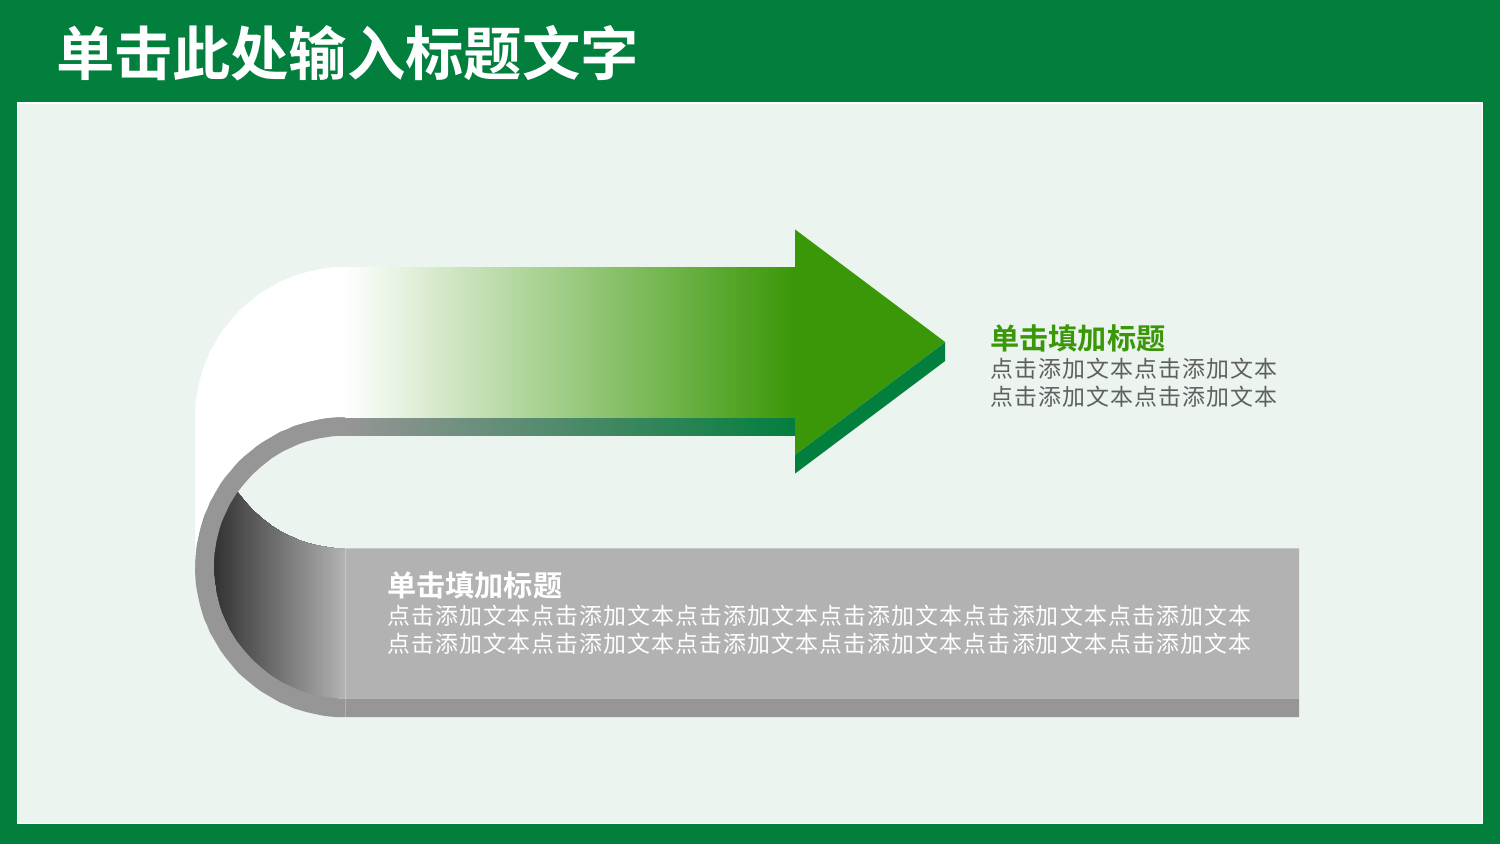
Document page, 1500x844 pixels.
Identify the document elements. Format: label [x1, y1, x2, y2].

text_box [195, 229, 1300, 718]
